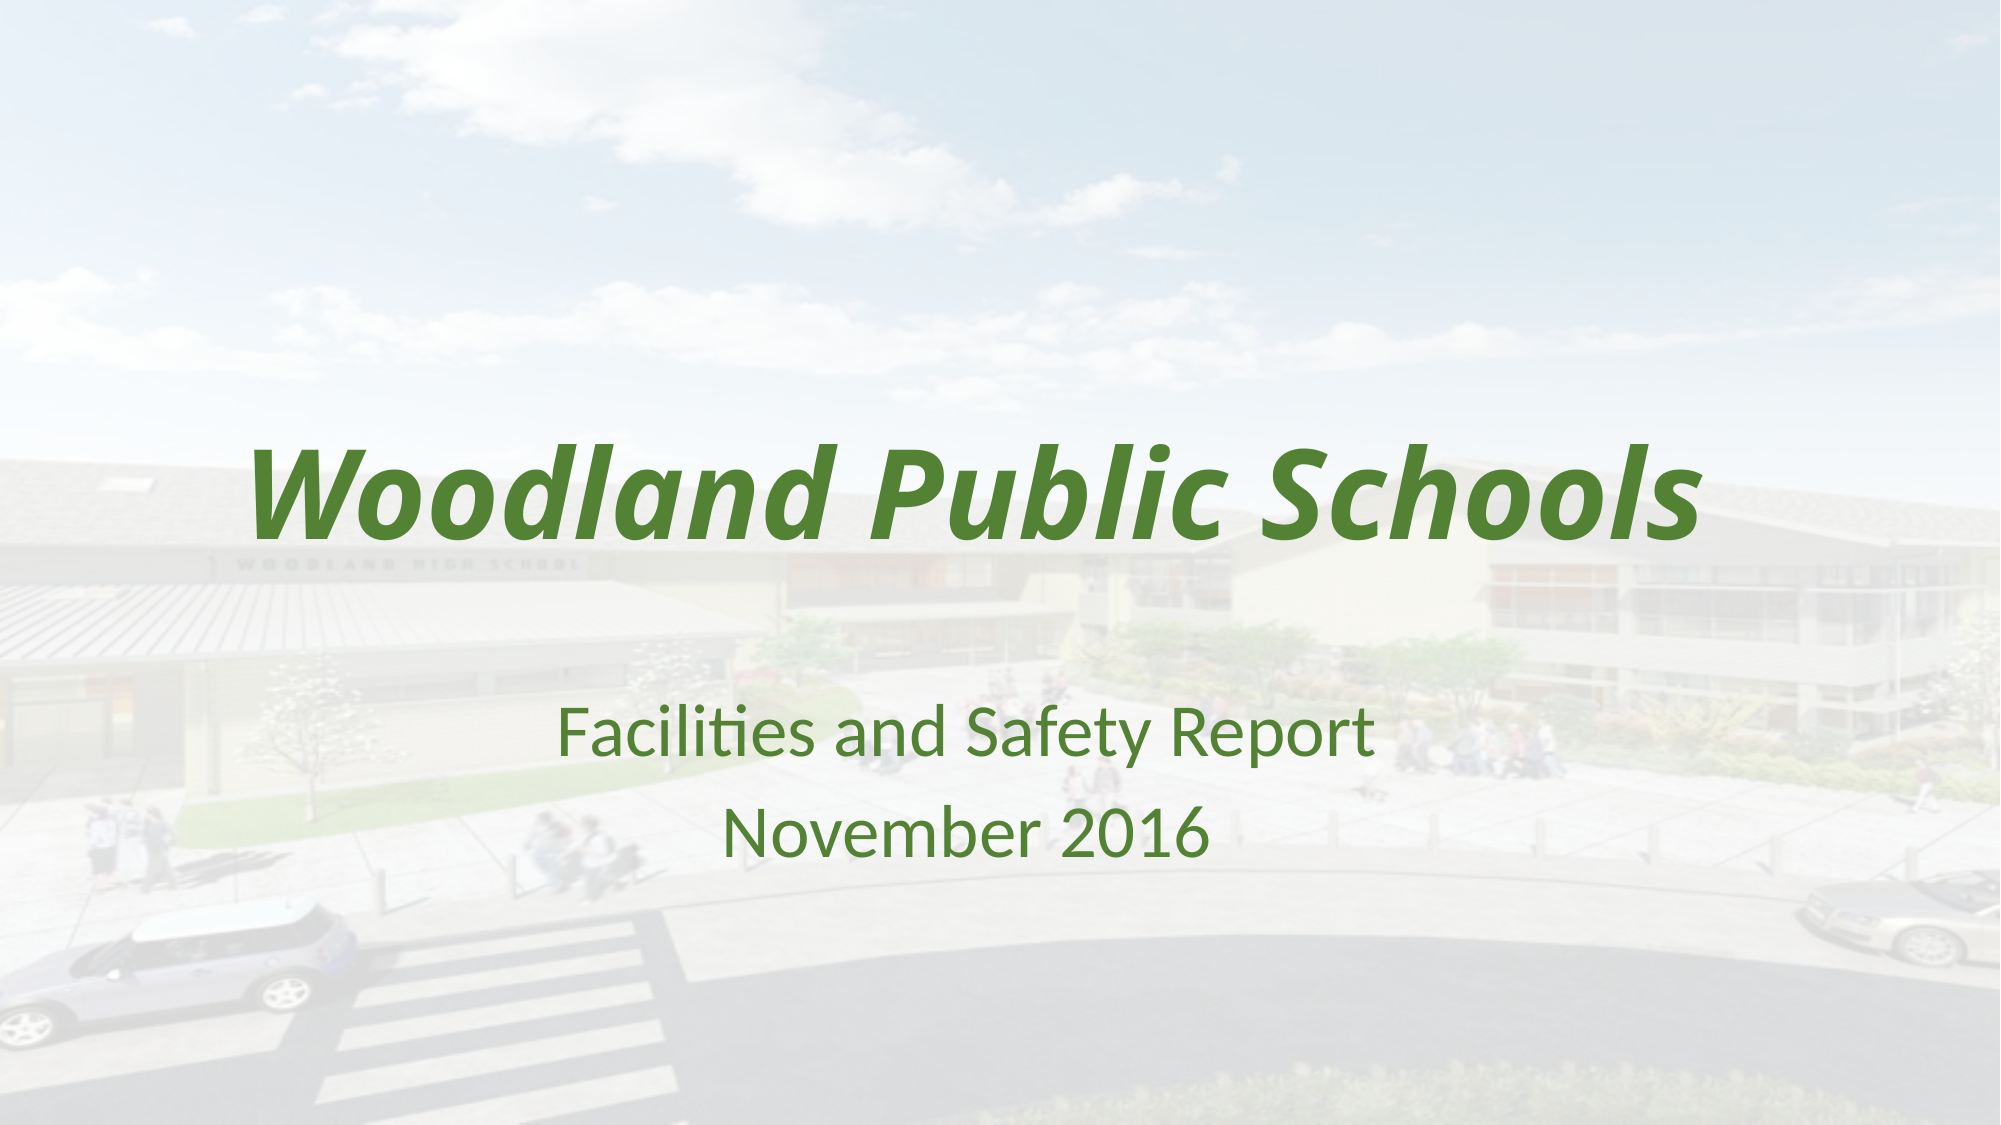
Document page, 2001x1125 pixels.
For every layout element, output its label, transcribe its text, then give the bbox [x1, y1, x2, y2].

title Woodland Public Schools [200, 184, 1750, 575]
subtitle Facilities and Safety Report November 2016 [225, 683, 1726, 956]
